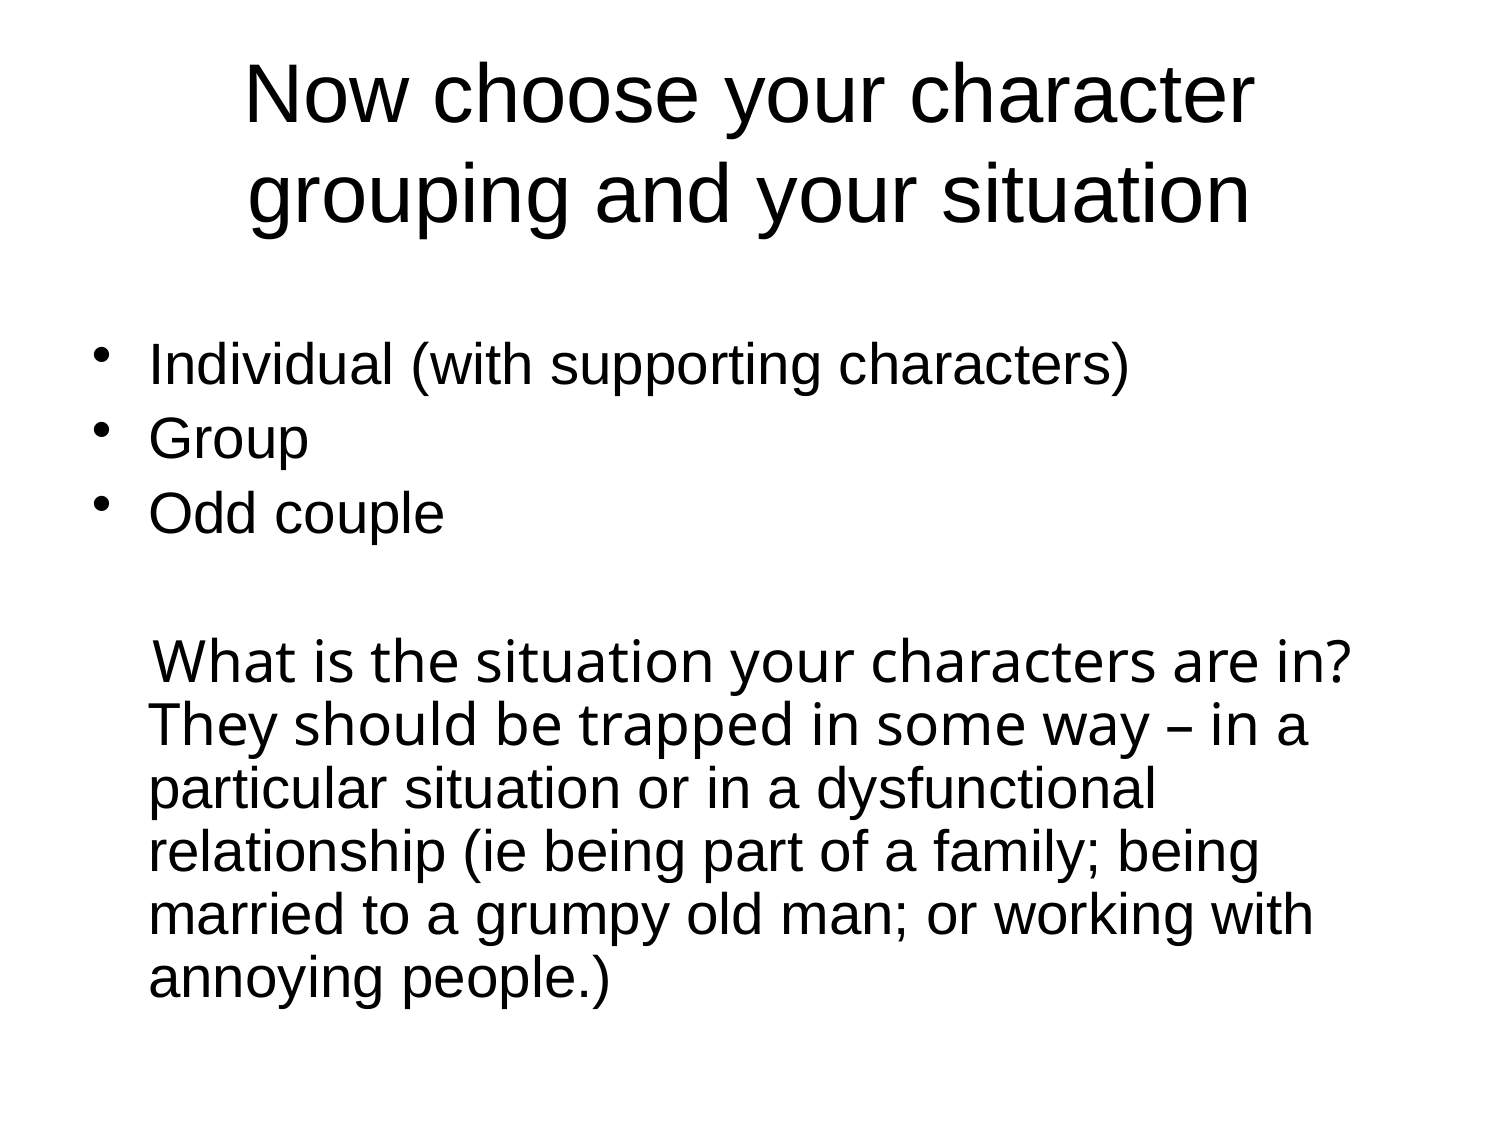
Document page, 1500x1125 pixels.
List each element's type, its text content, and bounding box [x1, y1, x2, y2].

title Now choose your character grouping and your situation [74, 44, 1426, 233]
list Individual (with supporting characters) Group Odd couple What is the situation your characters are in? They should be trapped in some way – in a particular situation or in a dysfunctional relationship (ie being part of a family; being married to a grumpy old man; or working with annoying people.) [76, 326, 1428, 1069]
